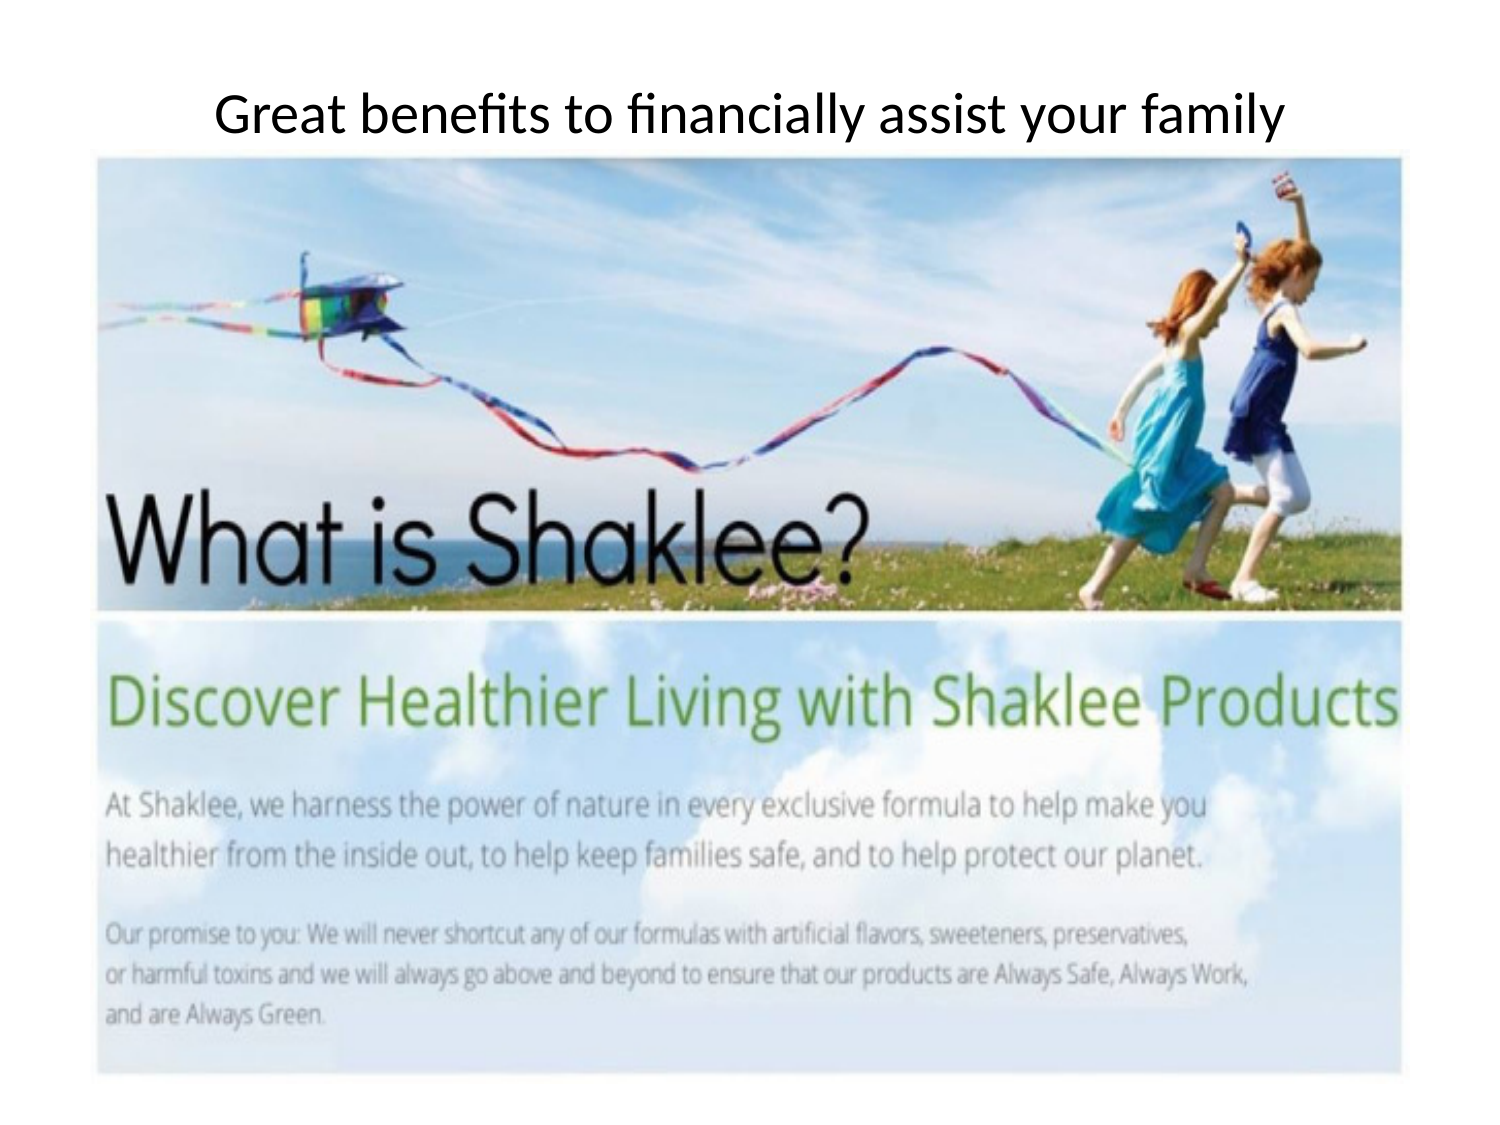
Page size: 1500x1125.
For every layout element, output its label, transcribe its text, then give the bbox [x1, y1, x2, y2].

title Great benefits to financially assist your family [75, 45, 1425, 175]
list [90, 149, 1410, 1084]
